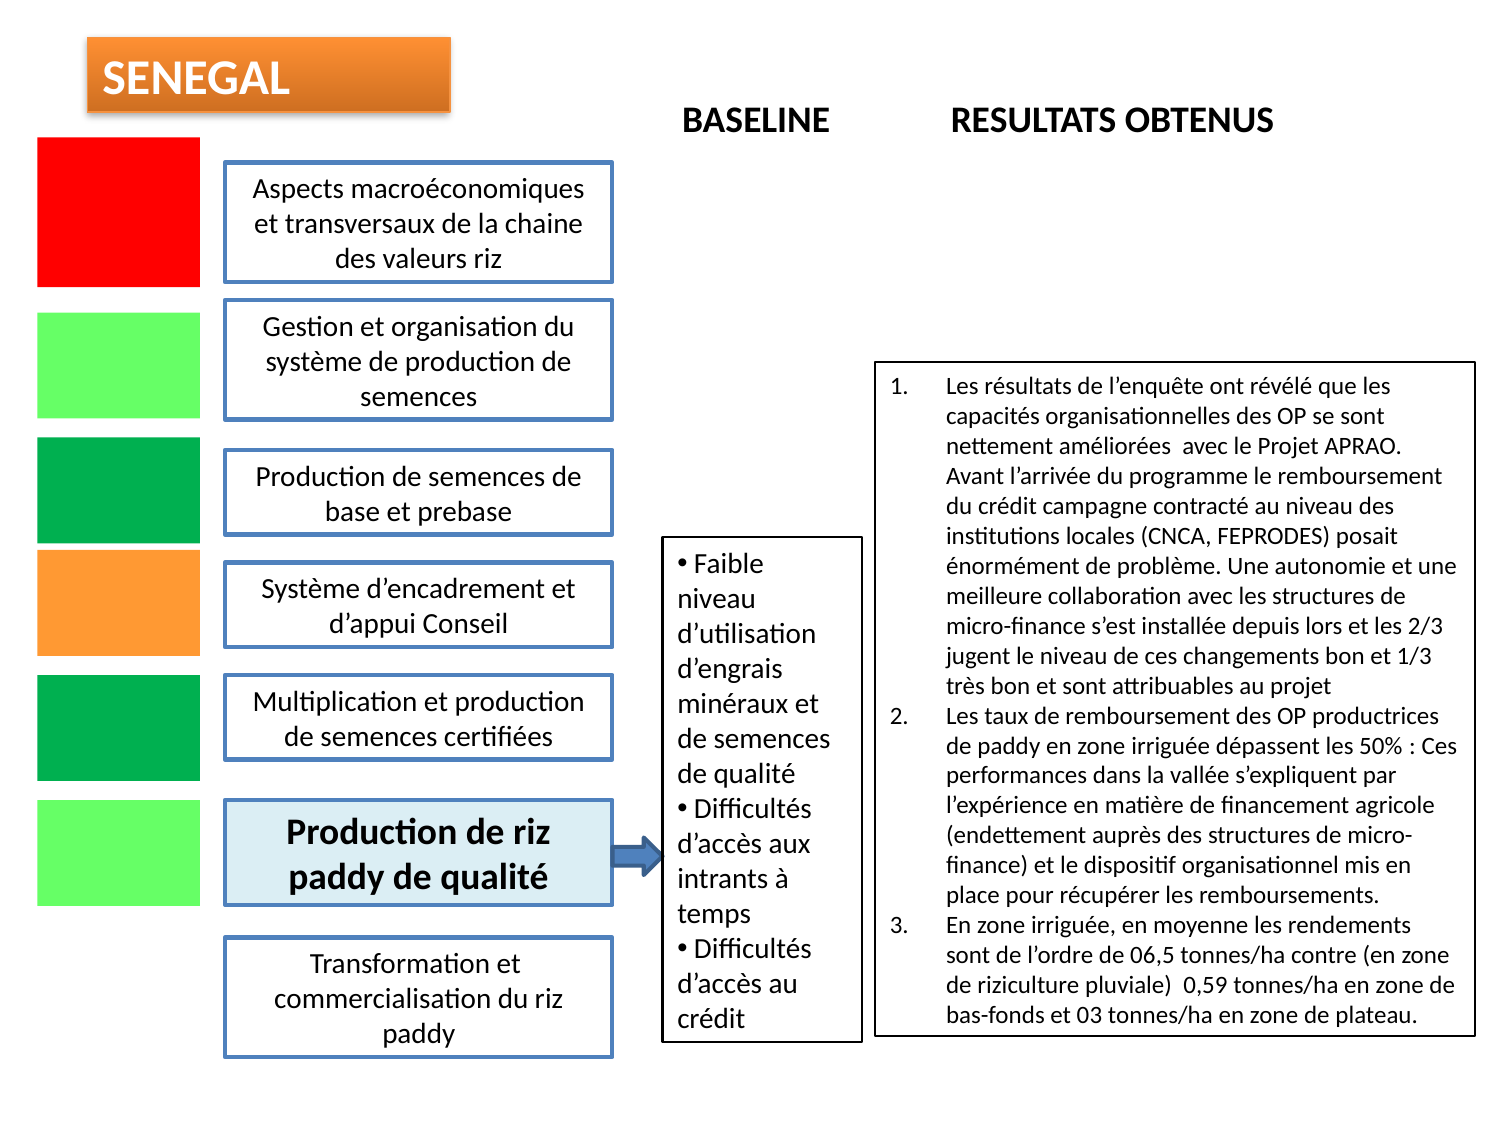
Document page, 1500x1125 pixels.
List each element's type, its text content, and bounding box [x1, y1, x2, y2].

text_box RESULTATS OBTENUS [875, 87, 1350, 148]
text_box Gestion et organisation du système de production de semences [223, 298, 614, 422]
text_box Multiplication et production de semences certifiées [223, 673, 614, 762]
text_box Aspects macroéconomiques et transversaux de la chaine des valeurs riz [223, 160, 614, 284]
text_box [37, 137, 200, 288]
text_box [610, 835, 662, 877]
text_box [37, 312, 200, 419]
text_box Transformation et commercialisation du riz paddy [223, 935, 614, 1059]
text_box [37, 800, 200, 906]
text_box Système d’encadrement et d’appui Conseil [223, 560, 614, 649]
text_box Production de riz paddy de qualité [223, 798, 614, 907]
text_box [37, 437, 200, 544]
text_box BASELINE [624, 87, 875, 148]
text_box Les résultats de l’enquête ont révélé que les capacités organisationnelles des OP se sont nettement améliorées avec le Projet APRAO. Avant l’arrivée du programme le remboursement du crédit campagne contracté au niveau des institutions locales (CNCA, FEPRODES) posait énormément de problème. Une autonomie et une meilleure collaboration avec les structures de micro-finance s’est installée depuis lors et les 2/3 jugent le niveau de ces changements bon et 1/3 très bon et sont attribuables au projet Les taux de remboursement des OP productrices de paddy en zone irriguée dépassent les 50% : Ces performances dans la vallée s’expliquent par l’expérience en matière de financement agricole (endettement auprès des structures de micro-finance) et le dispositif organisationnel mis en place pour récupérer les remboursements. En zone irriguée, en moyenne les rendements sont de l’ordre de 06,5 tonnes/ha contre (en zone de riziculture pluviale) 0,59 tonnes/ha en zone de bas-fonds et 03 tonnes/ha en zone de plateau. [874, 362, 1475, 1036]
text_box Faible niveau d’utilisation d’engrais minéraux et de semences de qualité Difficultés d’accès aux intrants à temps Difficultés d’accès au crédit [662, 537, 863, 1042]
text_box [37, 549, 200, 656]
text_box [37, 675, 200, 781]
text_box SENEGAL [87, 37, 451, 113]
text_box Production de semences de base et prebase [223, 448, 614, 537]
